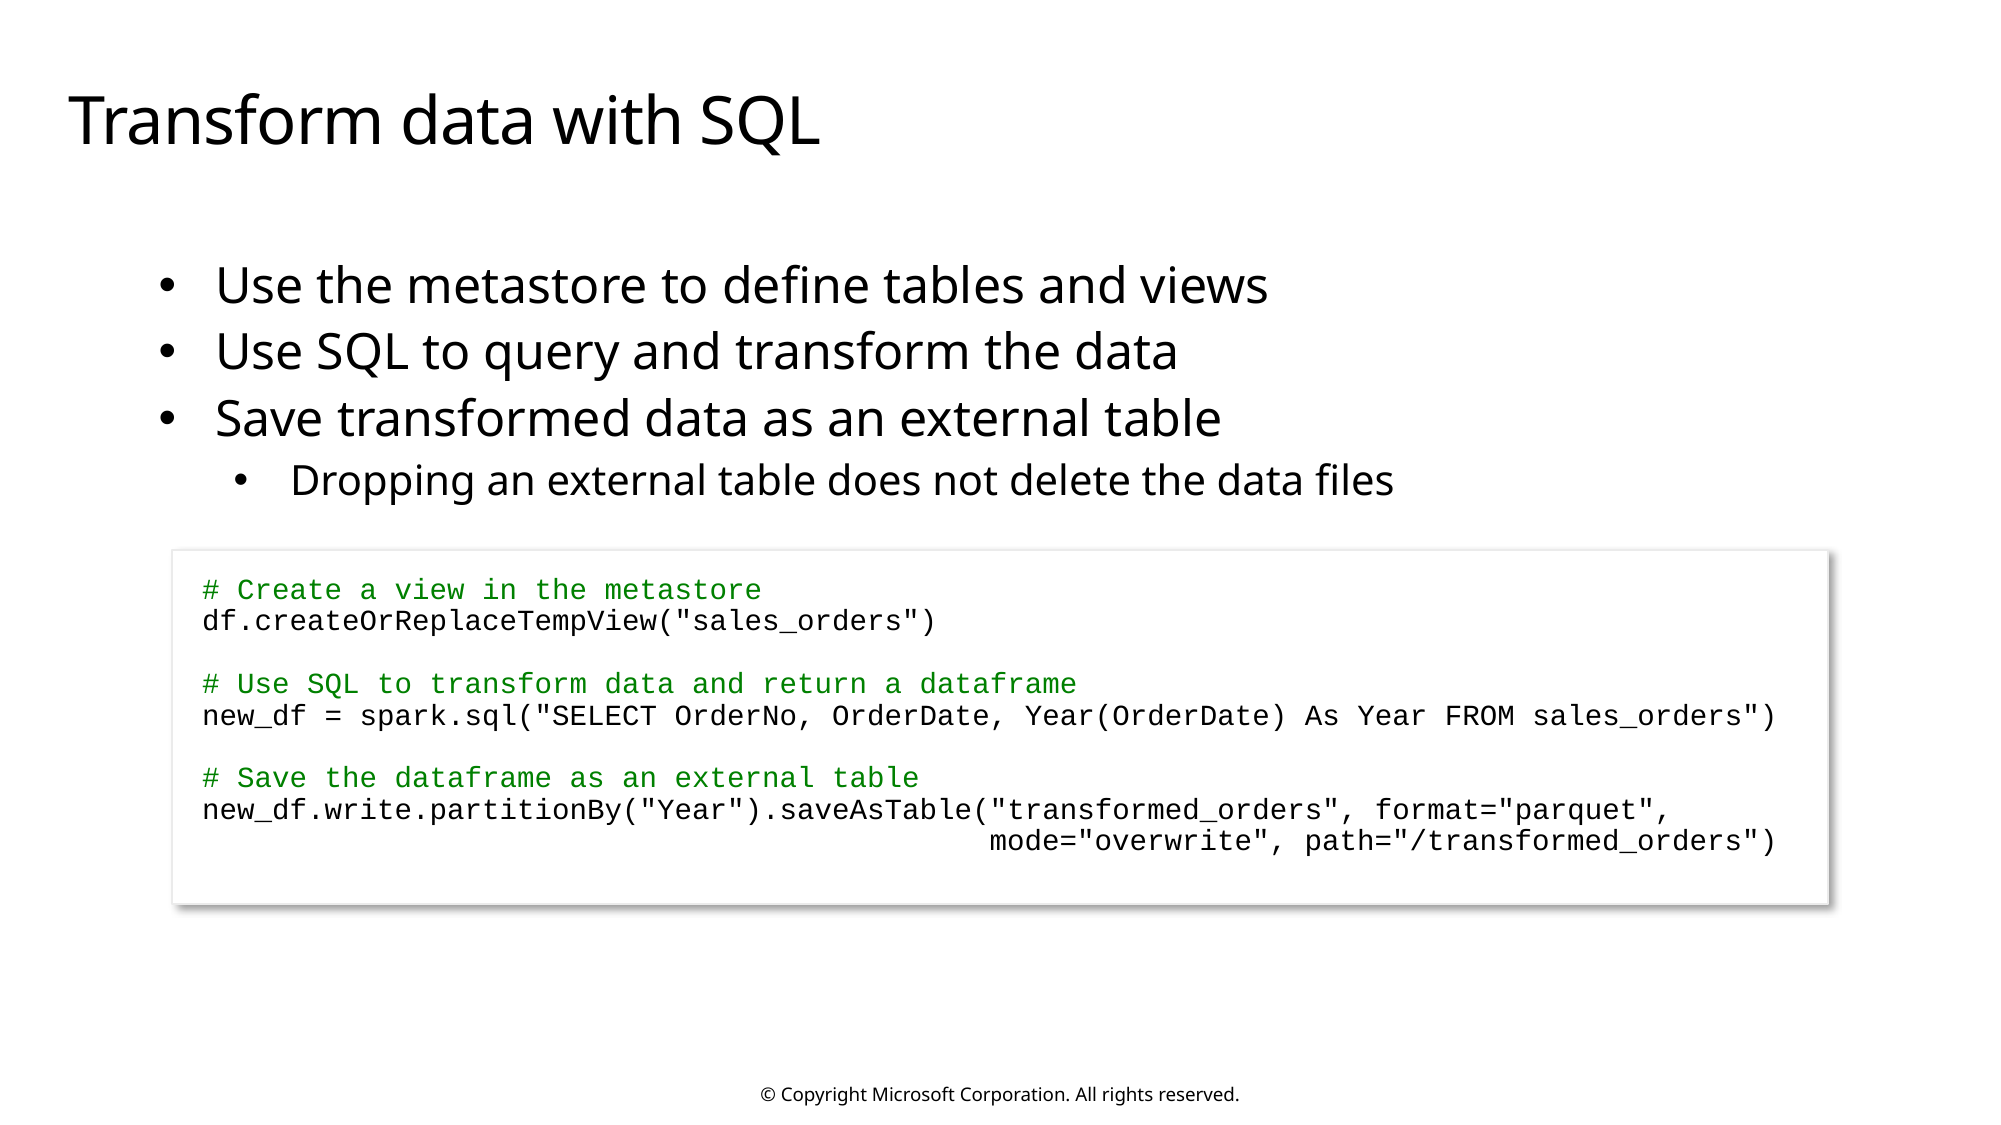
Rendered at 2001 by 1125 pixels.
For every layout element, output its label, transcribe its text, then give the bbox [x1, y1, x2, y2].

title Transform data with SQL [68, 72, 1930, 178]
text_box # Create a view in the metastore df.createOrReplaceTempView("sales_orders") # Use SQL to transform data and return a dataframe new_df = spark.sql("SELECT OrderNo, OrderDate, Year(OrderDate) As Year FROM sales_orders") # Save the dataframe as an external table new_df.write.partitionBy("Year").saveAsTable("transformed_orders", format="parquet", mode="overwrite", path="/transformed_orders") [171, 549, 1829, 905]
text_box Use the metastore to define tables and views Use SQL to query and transform the data Save transformed data as an external table Dropping an external table does not delete the data files [128, 235, 1840, 529]
